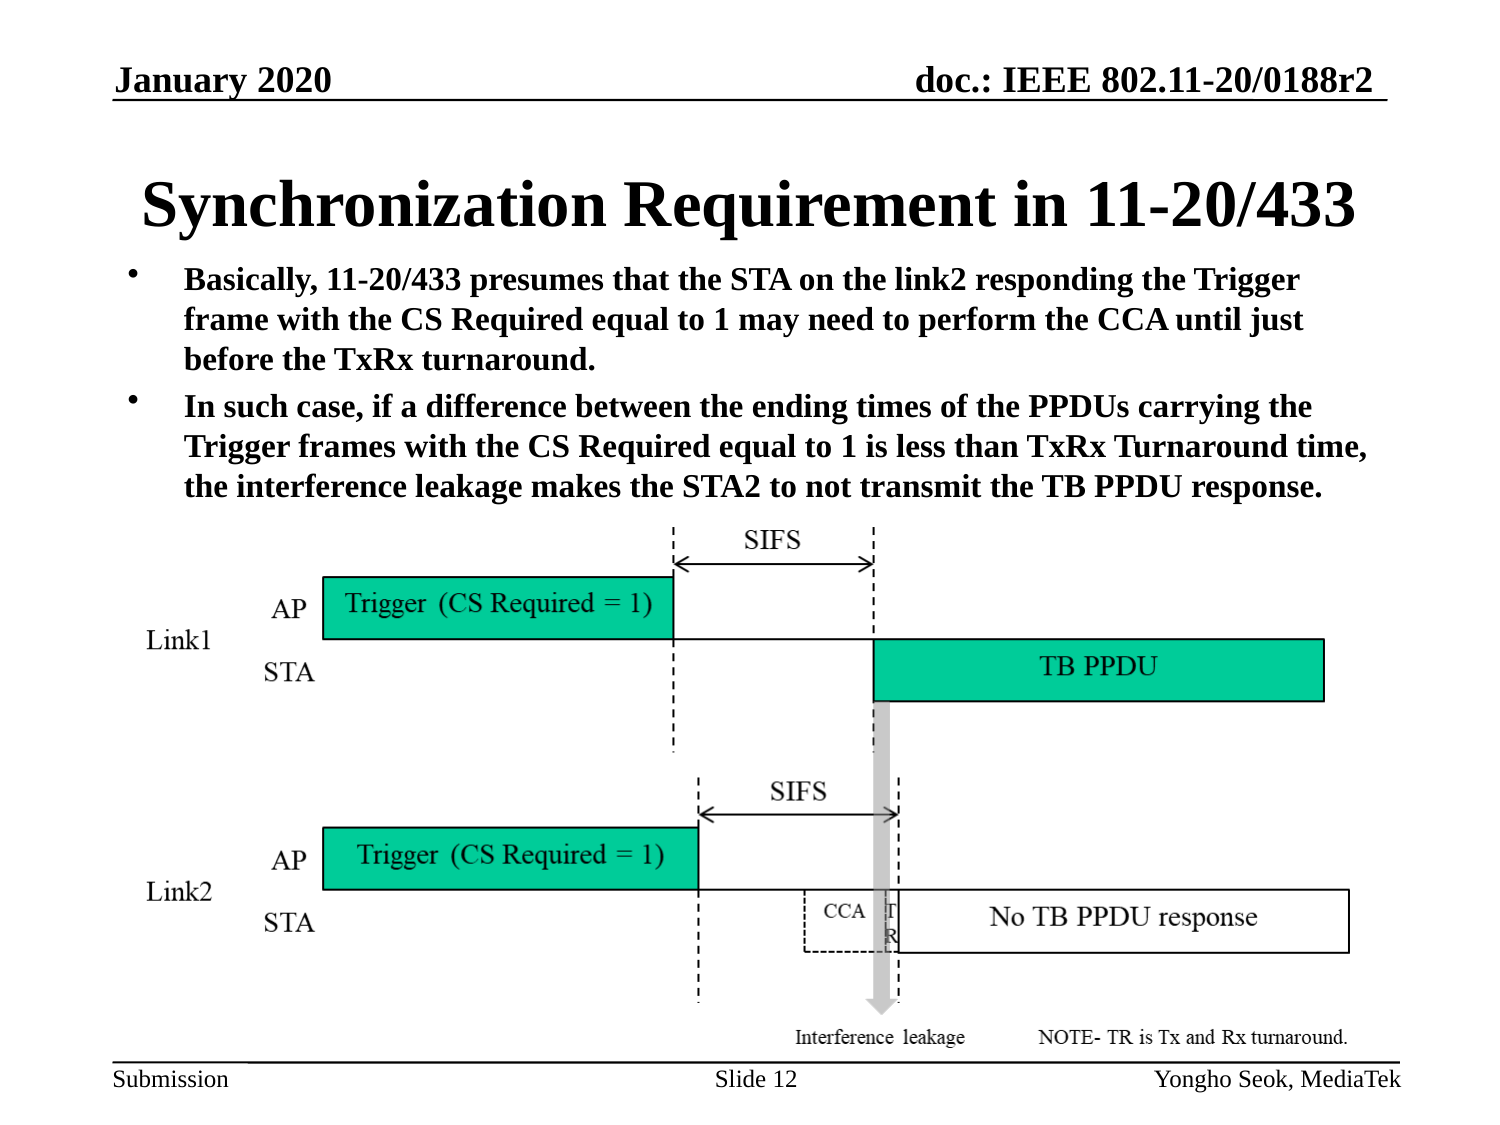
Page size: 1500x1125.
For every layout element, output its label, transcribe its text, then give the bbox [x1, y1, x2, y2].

list Basically, 11-20/433 presumes that the STA on the link2 responding the Trigger frame with the CS Required equal to 1 may need to perform the CCA until just before the TxRx turnaround. In such case, if a difference between the ending times of the PPDUs carrying the Trigger frames with the CS Required equal to 1 is less than TxRx Turnaround time, the interference leakage makes the STA2 to not transmit the TB PPDU response. [112, 249, 1388, 926]
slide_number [114, 54, 335, 101]
title Synchronization Requirement in 11-20/433 [0, 112, 1500, 288]
slide_number Slide 12 [712, 1071, 800, 1093]
picture [128, 512, 1372, 1062]
footer Yongho Seok, MediaTek [1150, 1061, 1402, 1093]
